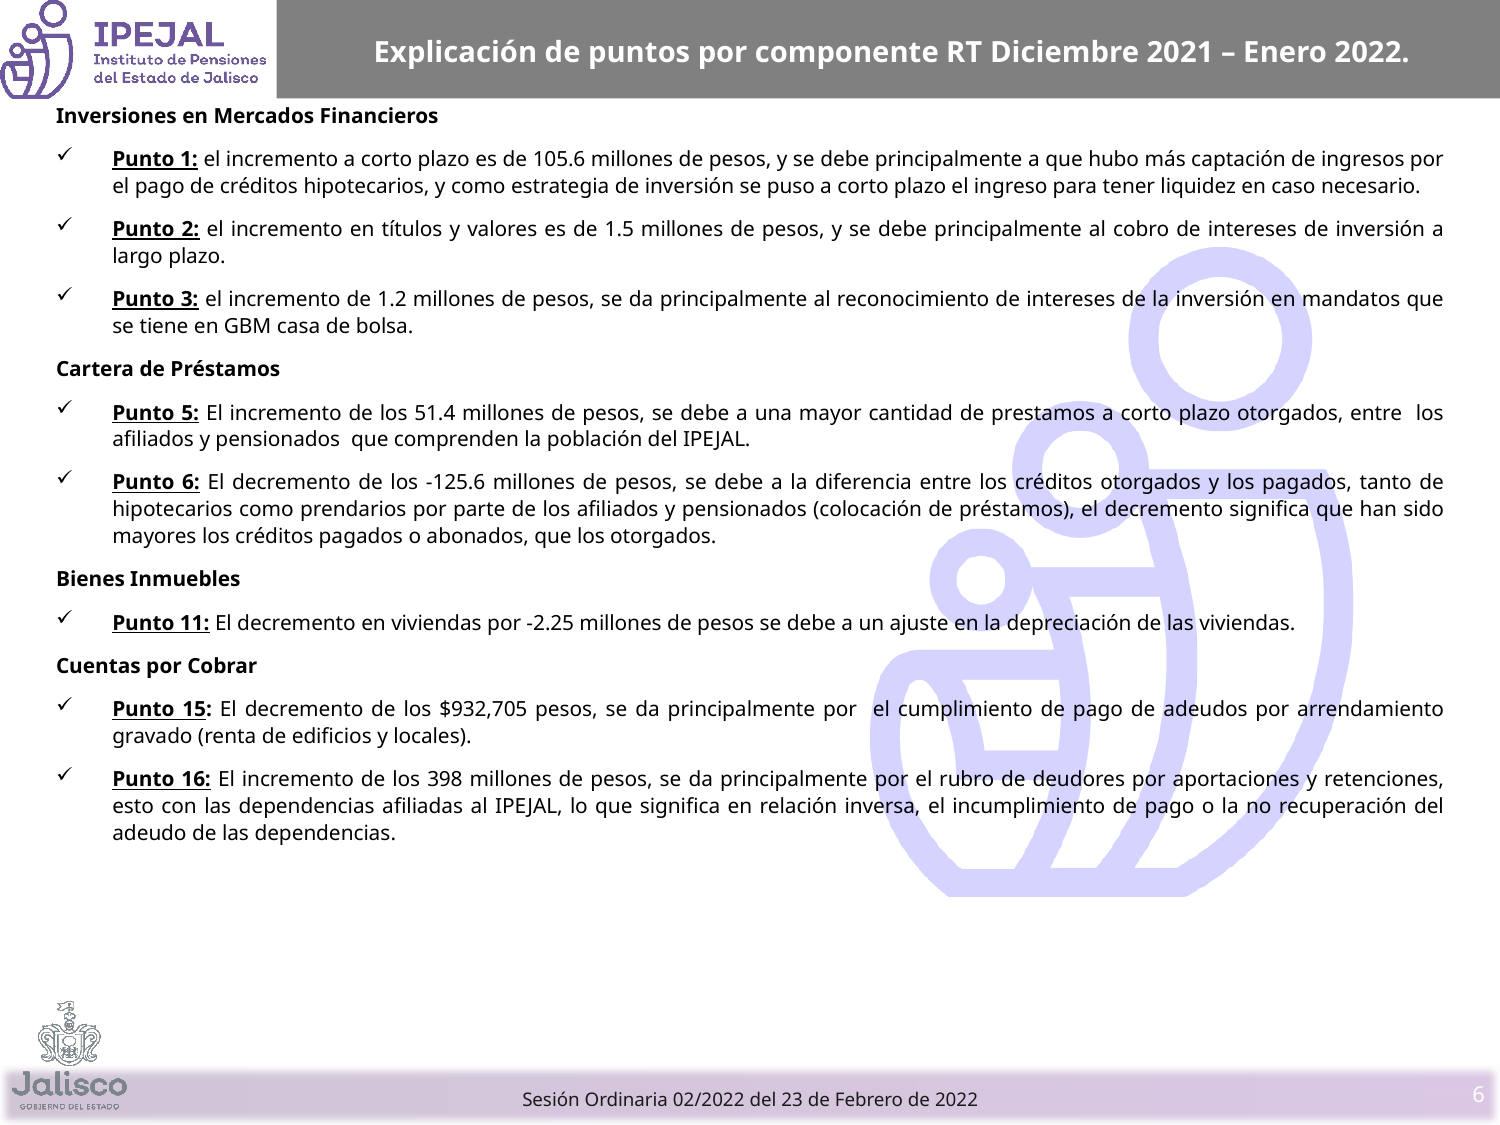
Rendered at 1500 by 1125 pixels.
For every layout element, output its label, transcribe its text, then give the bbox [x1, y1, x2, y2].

text_box Inversiones en Mercados Financieros Punto 1: el incremento a corto plazo es de 105.6 millones de pesos, y se debe principalmente a que hubo más captación de ingresos por el pago de créditos hipotecarios, y como estrategia de inversión se puso a corto plazo el ingreso para tener liquidez en caso necesario. Punto 2: el incremento en títulos y valores es de 1.5 millones de pesos, y se debe principalmente al cobro de intereses de inversión a largo plazo. Punto 3: el incremento de 1.2 millones de pesos, se da principalmente al reconocimiento de intereses de la inversión en mandatos que se tiene en GBM casa de bolsa. Cartera de Préstamos Punto 5: El incremento de los 51.4 millones de pesos, se debe a una mayor cantidad de prestamos a corto plazo otorgados, entre los afiliados y pensionados que comprenden la población del IPEJAL. Punto 6: El decremento de los -125.6 millones de pesos, se debe a la diferencia entre los créditos otorgados y los pagados, tanto de hipotecarios como prendarios por parte de los afiliados y pensionados (colocación de préstamos), el decremento significa que han sido mayores los créditos pagados o abonados, que los otorgados. Bienes Inmuebles Punto 11: El decremento en viviendas por -2.25 millones de pesos se debe a un ajuste en la depreciación de las viviendas. Cuentas por Cobrar Punto 15: El decremento de los $932,705 pesos, se da principalmente por el cumplimiento de pago de adeudos por arrendamiento gravado (renta de edificios y locales). Punto 16: El incremento de los 398 millones de pesos, se da principalmente por el rubro de deudores por aportaciones y retenciones, esto con las dependencias afiliadas al IPEJAL, lo que significa en relación inversa, el incumplimiento de pago o la no recuperación del adeudo de las dependencias. [41, 93, 1459, 852]
picture [0, 0, 266, 99]
title Explicación de puntos por componente RT Diciembre 2021 – Enero 2022. [283, 4, 1500, 102]
picture [0, 993, 153, 1120]
slide_number 6 [1149, 1065, 1500, 1125]
footer Sesión Ordinaria 02/2022 del 23 de Febrero de 2022 [471, 1081, 1029, 1116]
